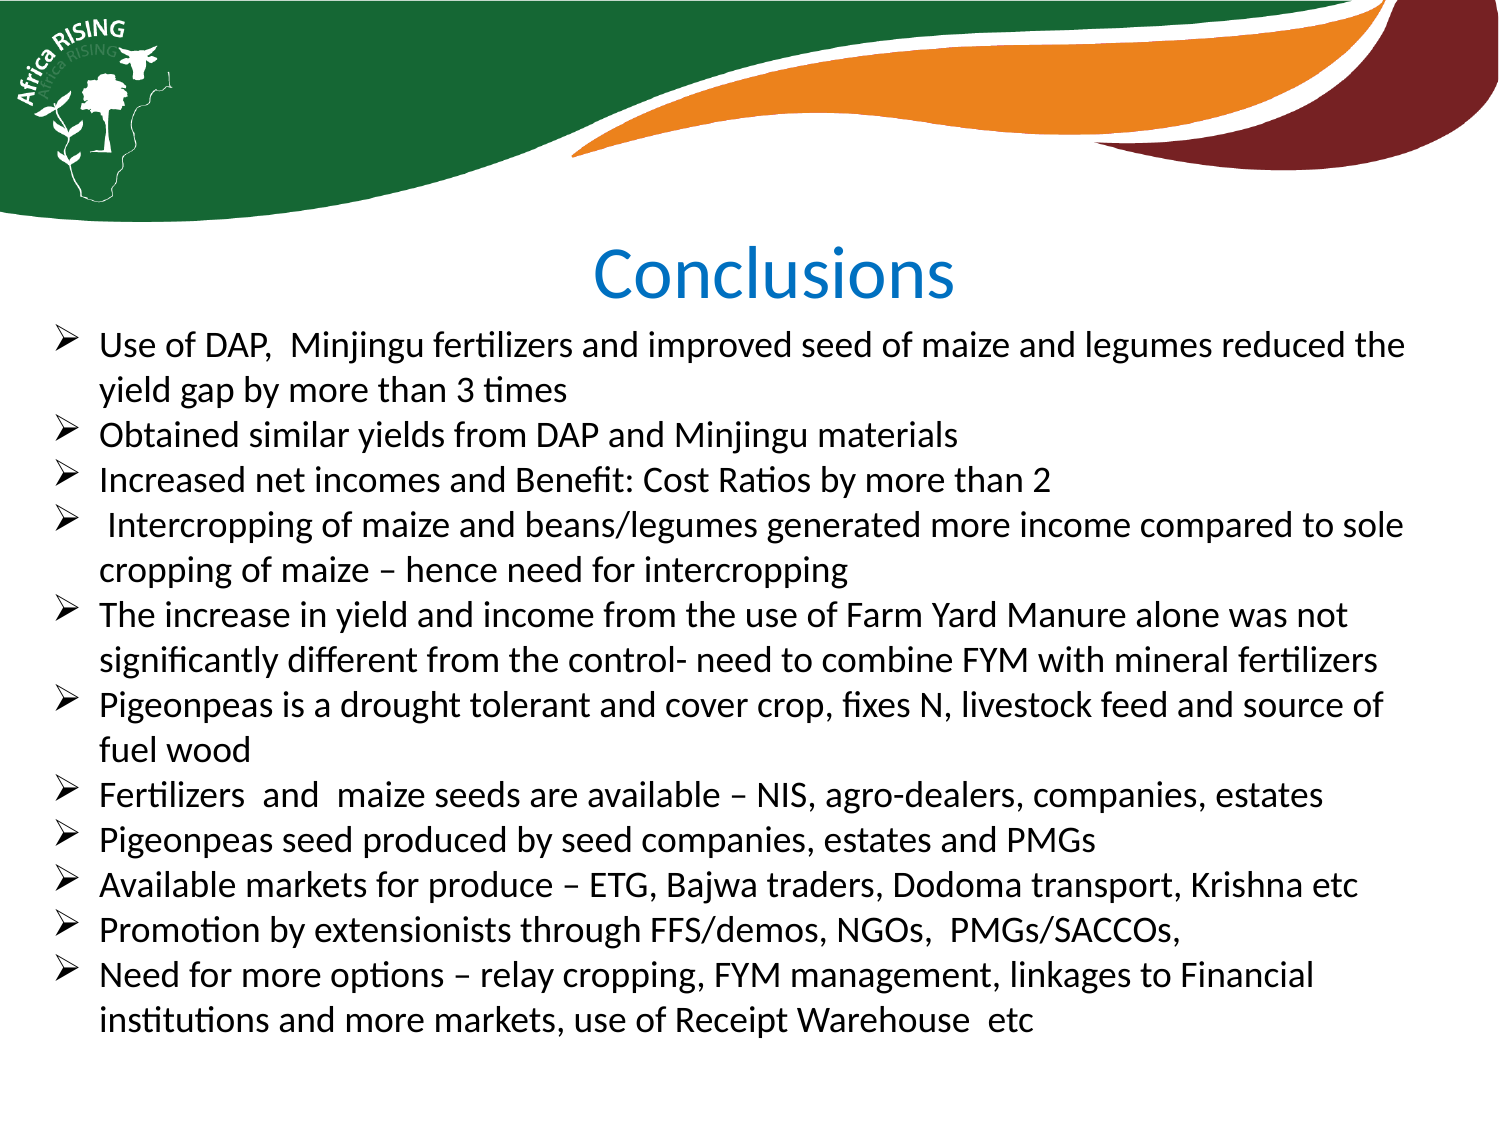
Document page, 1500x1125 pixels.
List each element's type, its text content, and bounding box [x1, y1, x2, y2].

title Conclusions [99, 224, 1450, 312]
picture [0, 0, 1499, 222]
text_box Use of DAP, Minjingu fertilizers and improved seed of maize and legumes reduced the yield gap by more than 3 times Obtained similar yields from DAP and Minjingu materials Increased net incomes and Benefit: Cost Ratios by more than 2 Intercropping of maize and beans/legumes generated more income compared to sole cropping of maize – hence need for intercropping The increase in yield and income from the use of Farm Yard Manure alone was not significantly different from the control- need to combine FYM with mineral fertilizers Pigeonpeas is a drought tolerant and cover crop, fixes N, livestock feed and source of fuel wood Fertilizers and maize seeds are available – NIS, agro-dealers, companies, estates Pigeonpeas seed produced by seed companies, estates and PMGs Available markets for produce – ETG, Bajwa traders, Dodoma transport, Krishna etc Promotion by extensionists through FFS/demos, NGOs, PMGs/SACCOs, Need for more options – relay cropping, FYM management, linkages to Financial institutions and more markets, use of Receipt Warehouse etc [37, 312, 1463, 1125]
